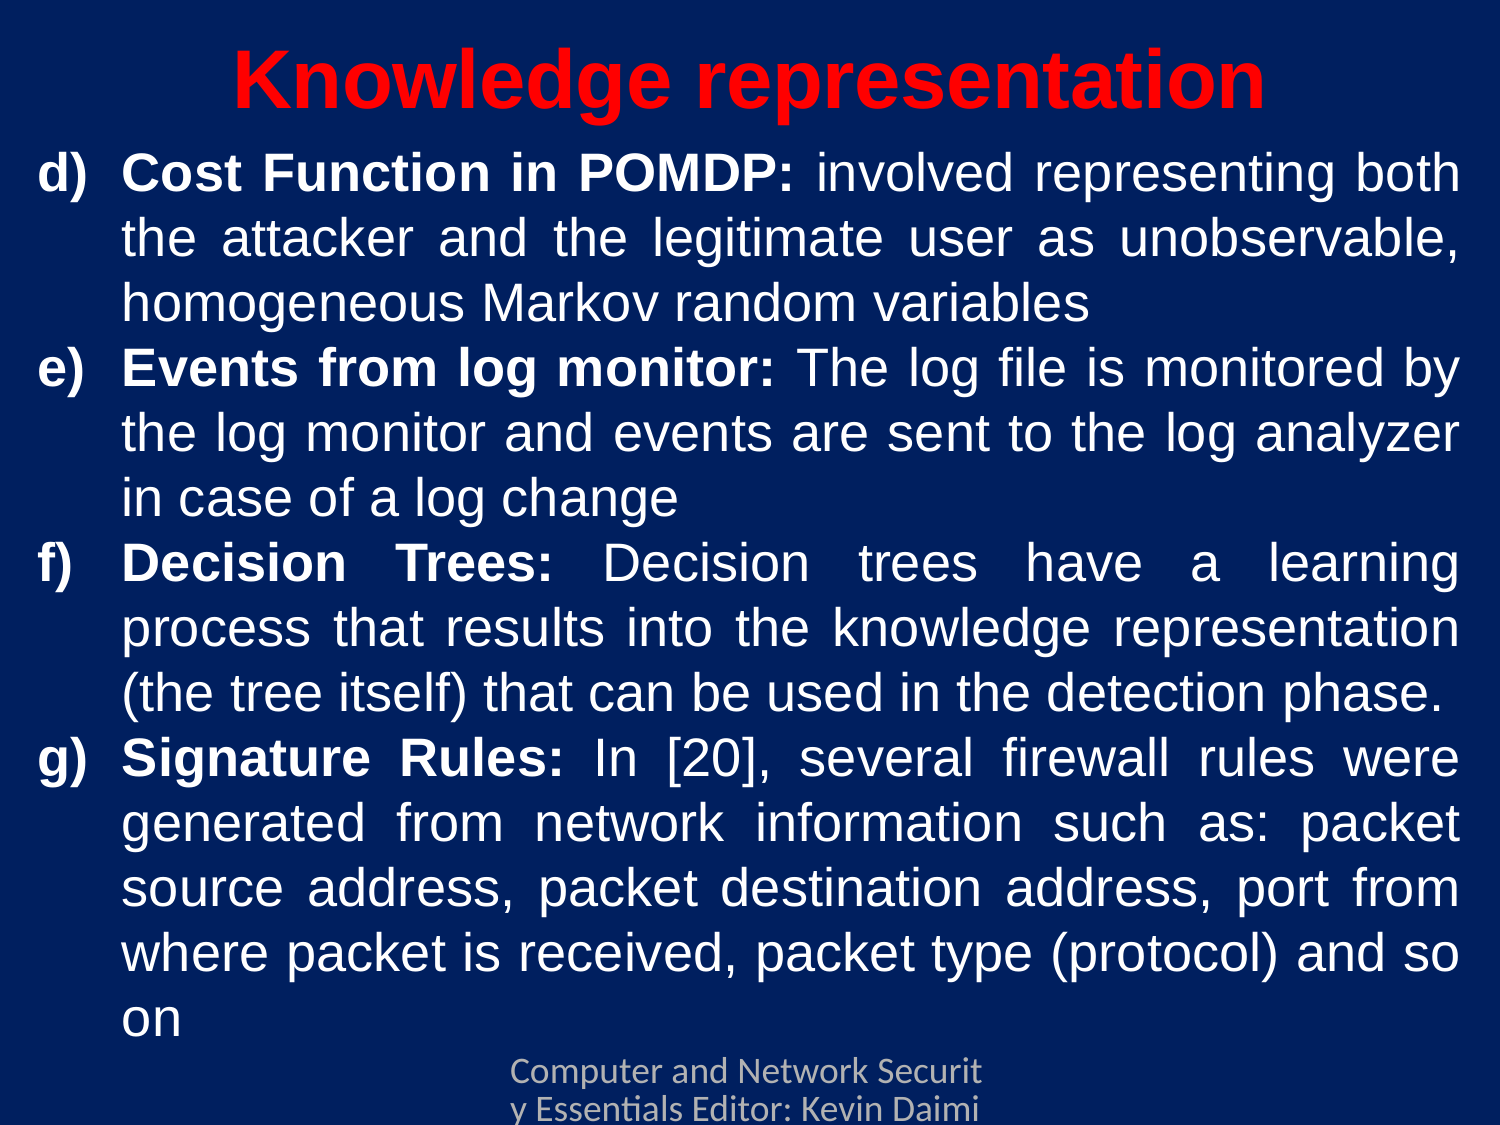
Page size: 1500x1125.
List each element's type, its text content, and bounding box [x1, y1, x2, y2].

footer Computer and Network Security Essentials Editor: Kevin Daimi Associate Editors: Guillermo Francia, Levent Ertaul, Luis H. Encinas, Eman El-Sheikh Published by Springer [510, 1046, 990, 1103]
title Knowledge representation [44, 24, 1456, 126]
list Cost Function in POMDP: involved representing both the attacker and the legitimate user as unobservable, homogeneous Markov random variables Events from log monitor: The log file is monitored by the log monitor and events are sent to the log analyzer in case of a log change Decision Trees: Decision trees have a learning process that results into the knowledge representation (the tree itself) that can be used in the detection phase. Signature Rules: In [20], several firewall rules were generated from network information such as: packet source address, packet destination address, port from where packet is received, packet type (protocol) and so on [37, 137, 1463, 1057]
